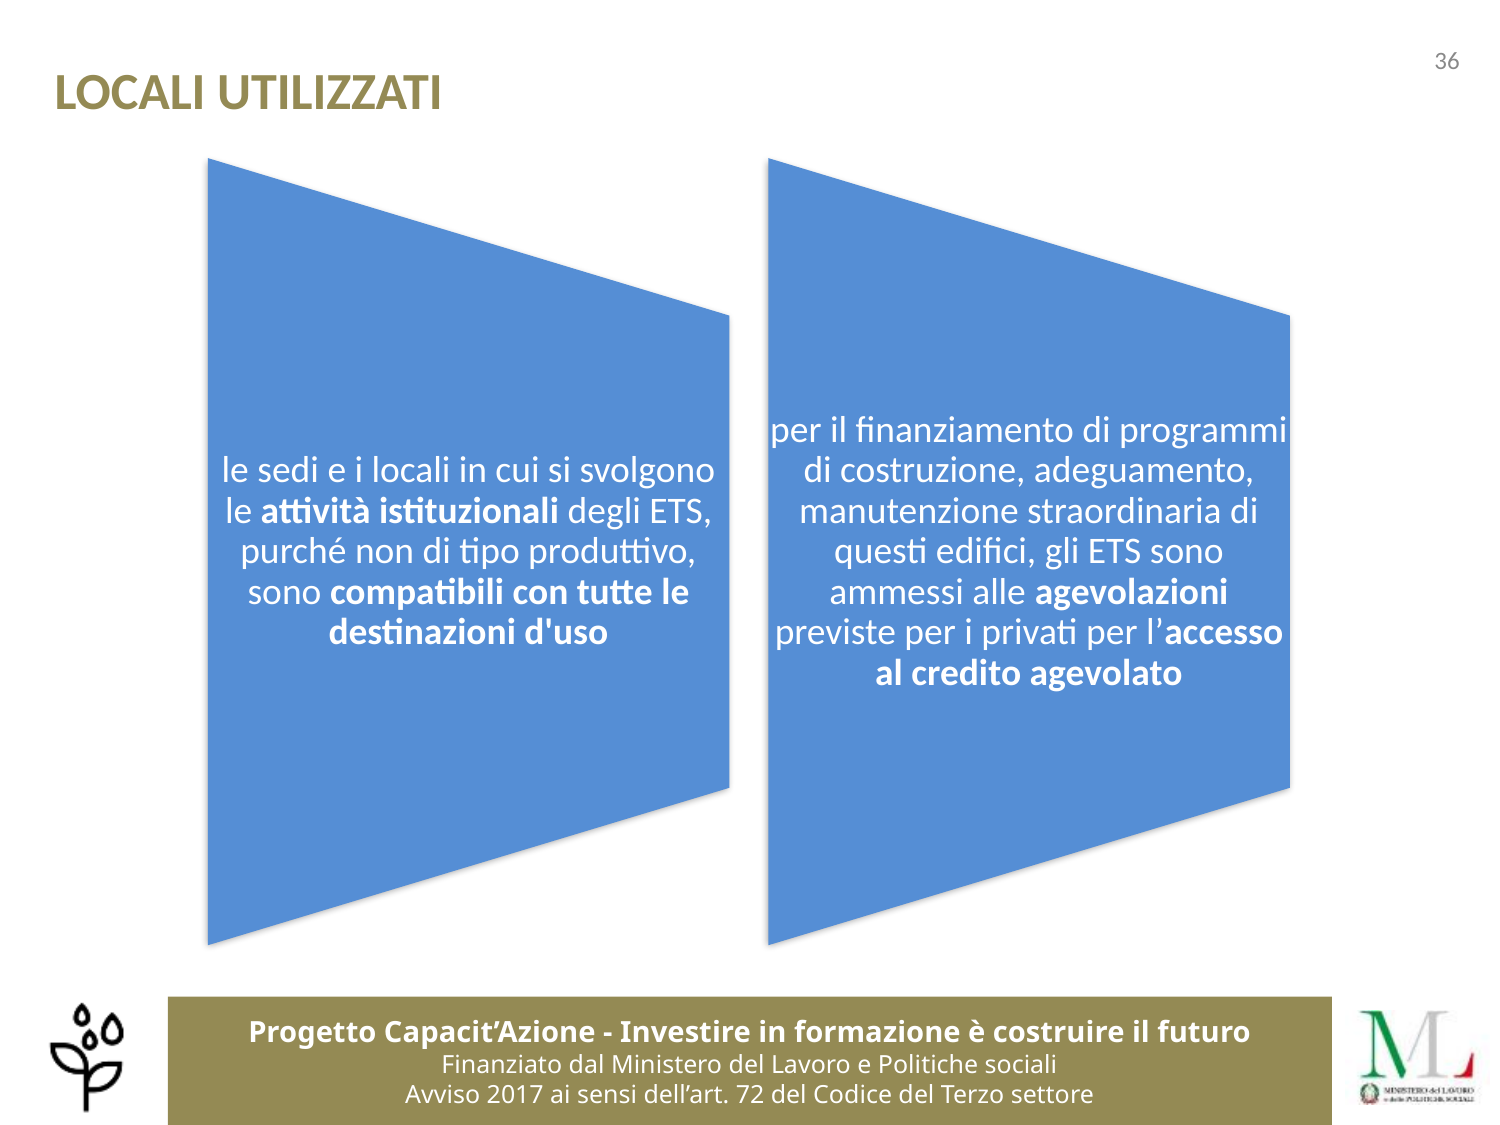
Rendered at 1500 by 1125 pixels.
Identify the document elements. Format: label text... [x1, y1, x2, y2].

picture [47, 1002, 129, 1113]
slide_number 36 [1124, 29, 1475, 90]
text_box LOCALI UTILIZZATI [39, 49, 474, 139]
text_box Progetto Capacit’Azione - Investire in formazione è costruire il futuro Finanziato dal Ministero del Lavoro e Politiche sociali Avviso 2017 ai sensi dell’art. 72 del Codice del Terzo settore [166, 994, 1334, 1125]
picture [1345, 1009, 1491, 1106]
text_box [207, 157, 1291, 946]
